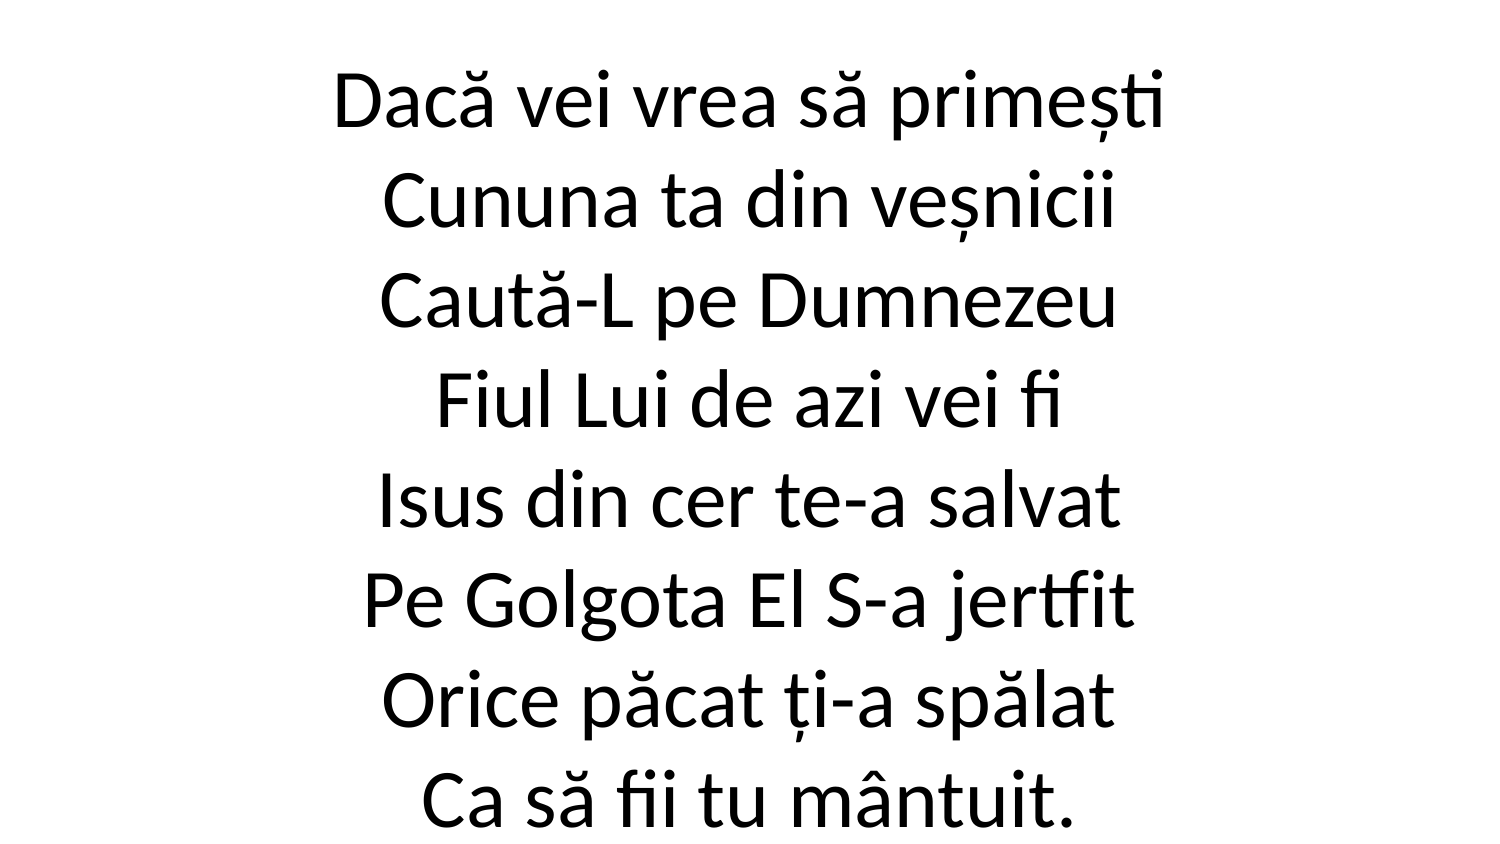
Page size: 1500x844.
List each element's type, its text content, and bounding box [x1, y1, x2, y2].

text_box Dacă vei vrea să primești Cununa ta din veșnicii Caută-L pe Dumnezeu Fiul Lui de azi vei fi Isus din cer te-a salvat Pe Golgota El S-a jertfit Orice păcat ți-a spălat Ca să fii tu mântuit. [317, 0, 1183, 844]
